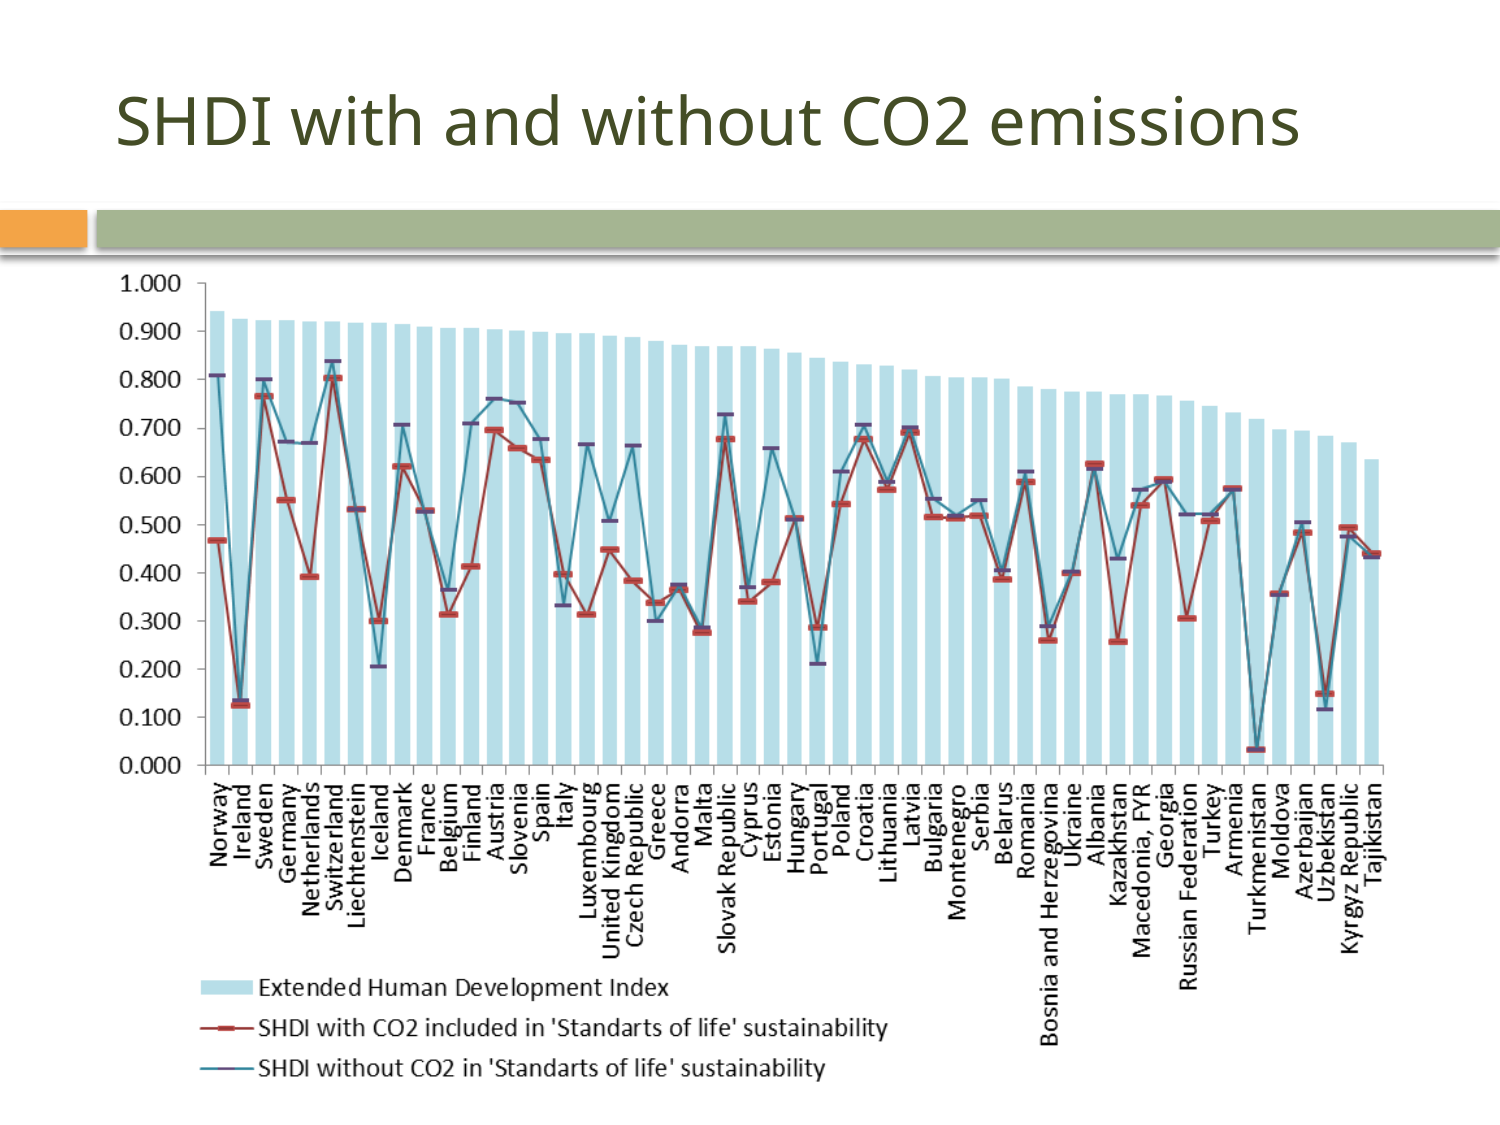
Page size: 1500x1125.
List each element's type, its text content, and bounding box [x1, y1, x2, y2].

title SHDI with and without CO2 emissions [100, 37, 1438, 200]
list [88, 266, 1389, 1101]
